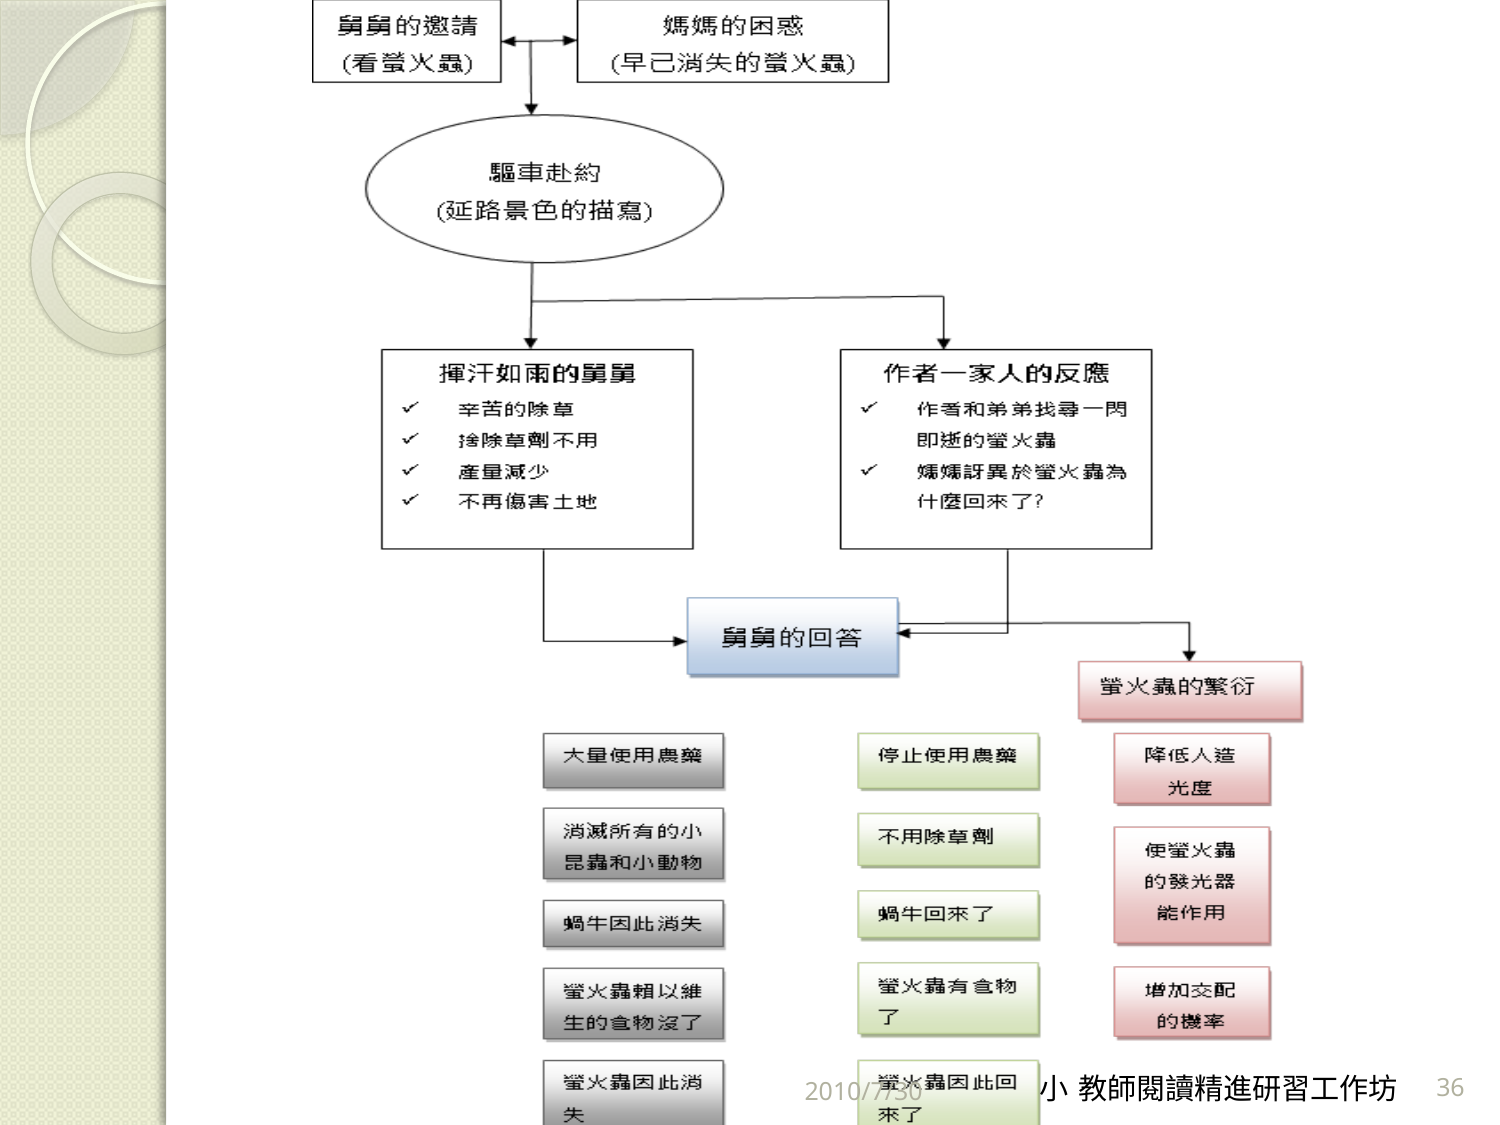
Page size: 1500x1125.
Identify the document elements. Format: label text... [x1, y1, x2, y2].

slide_number 36 [1413, 1034, 1488, 1113]
footer 溪海國小 教師閱讀精進研習工作坊 [1313, 1034, 1413, 1113]
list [312, 0, 1306, 1125]
